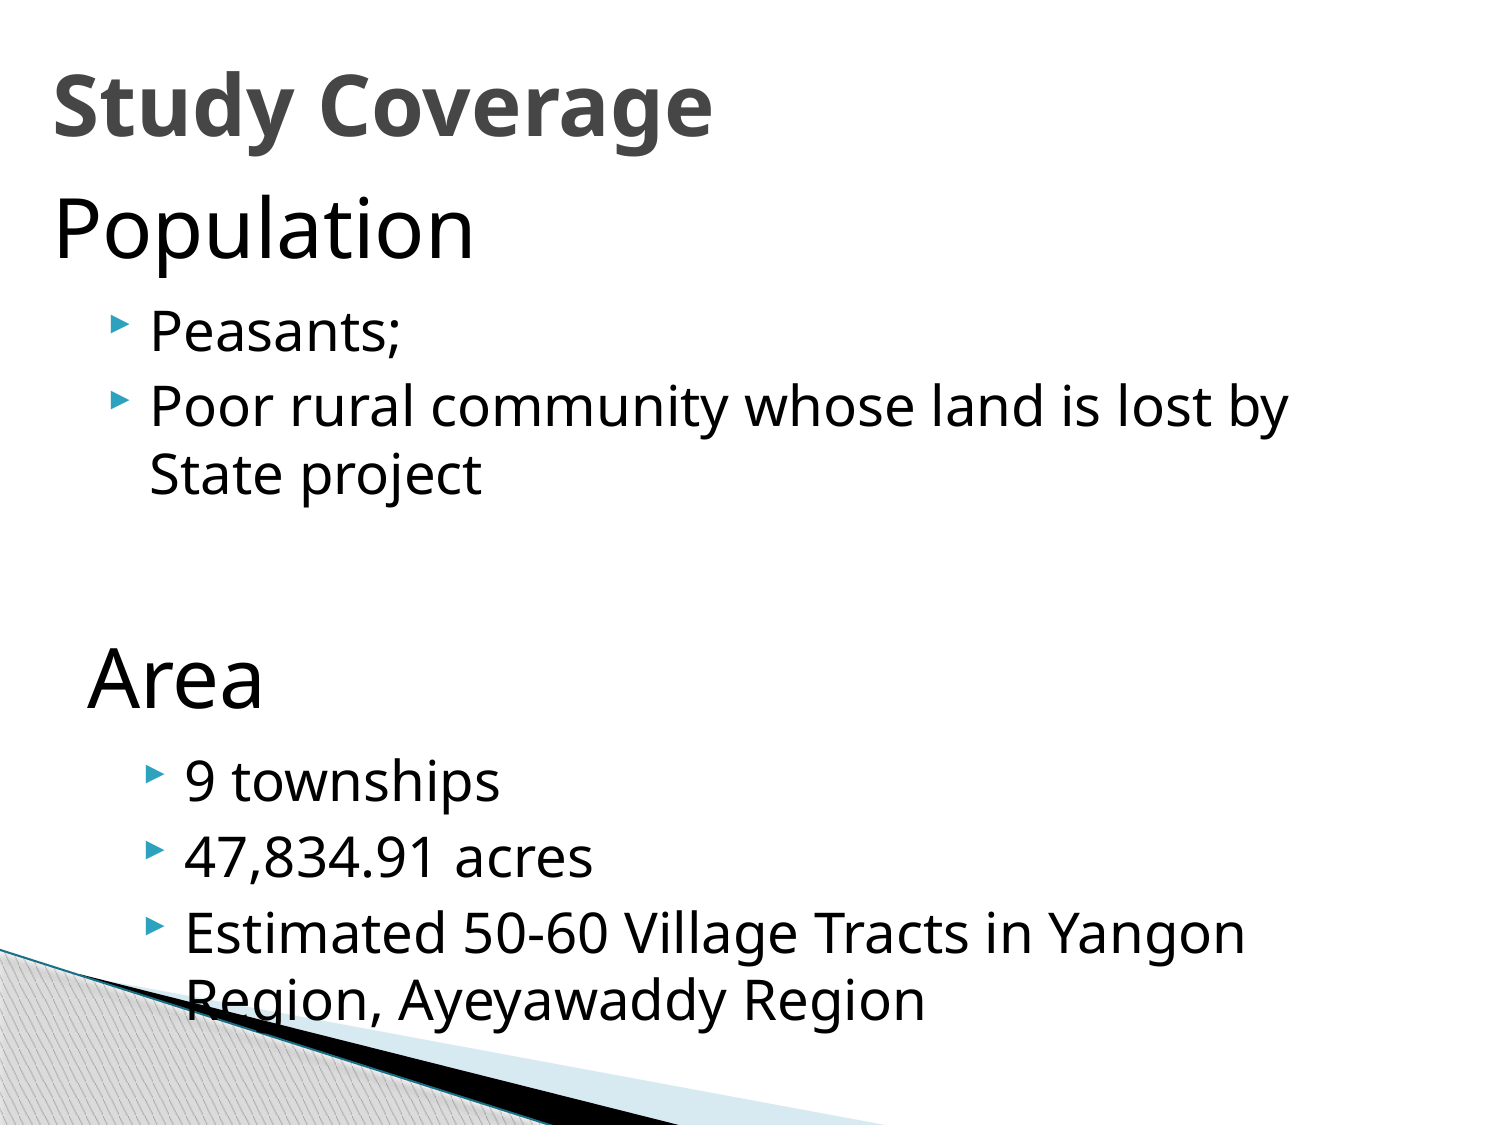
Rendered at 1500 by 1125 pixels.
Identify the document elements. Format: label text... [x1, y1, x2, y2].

list Peasants; Poor rural community whose land is lost by State project [75, 287, 1425, 538]
title Study Coverage [37, 37, 1388, 168]
text_box Area [72, 617, 1385, 733]
text_box 9 townships 47,834.91 acres Estimated 50-60 Village Tracts in Yangon Region, Ayeyawaddy Region [109, 737, 1460, 1063]
text_box Population [37, 167, 1350, 283]
